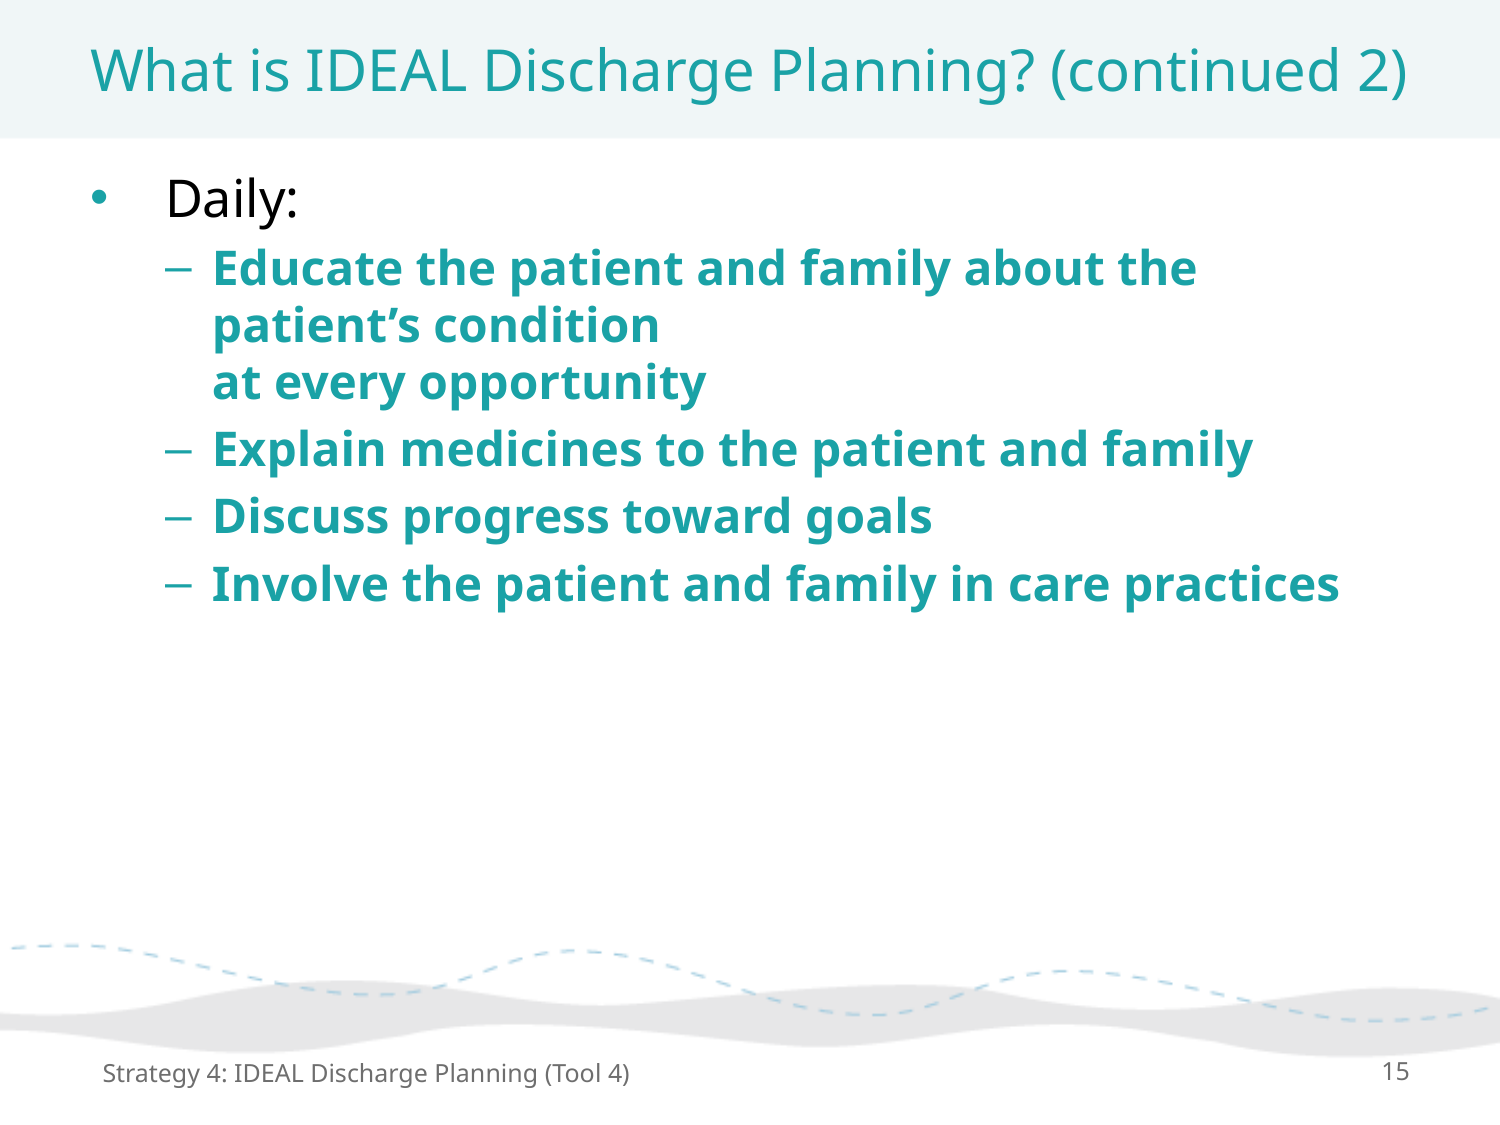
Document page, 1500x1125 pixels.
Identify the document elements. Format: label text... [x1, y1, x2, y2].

title What is IDEAL Discharge Planning? (continued 2) [75, 0, 1488, 138]
slide_number 15 [1074, 1042, 1425, 1103]
list Daily: Educate the patient and family about the patient’s condition at every opportunity Explain medicines to the patient and family Discuss progress toward goals Involve the patient and family in care practices [75, 157, 1425, 900]
picture [0, 0, 1500, 1125]
footer Strategy 4: IDEAL Discharge Planning (Tool 4) [87, 1042, 763, 1103]
